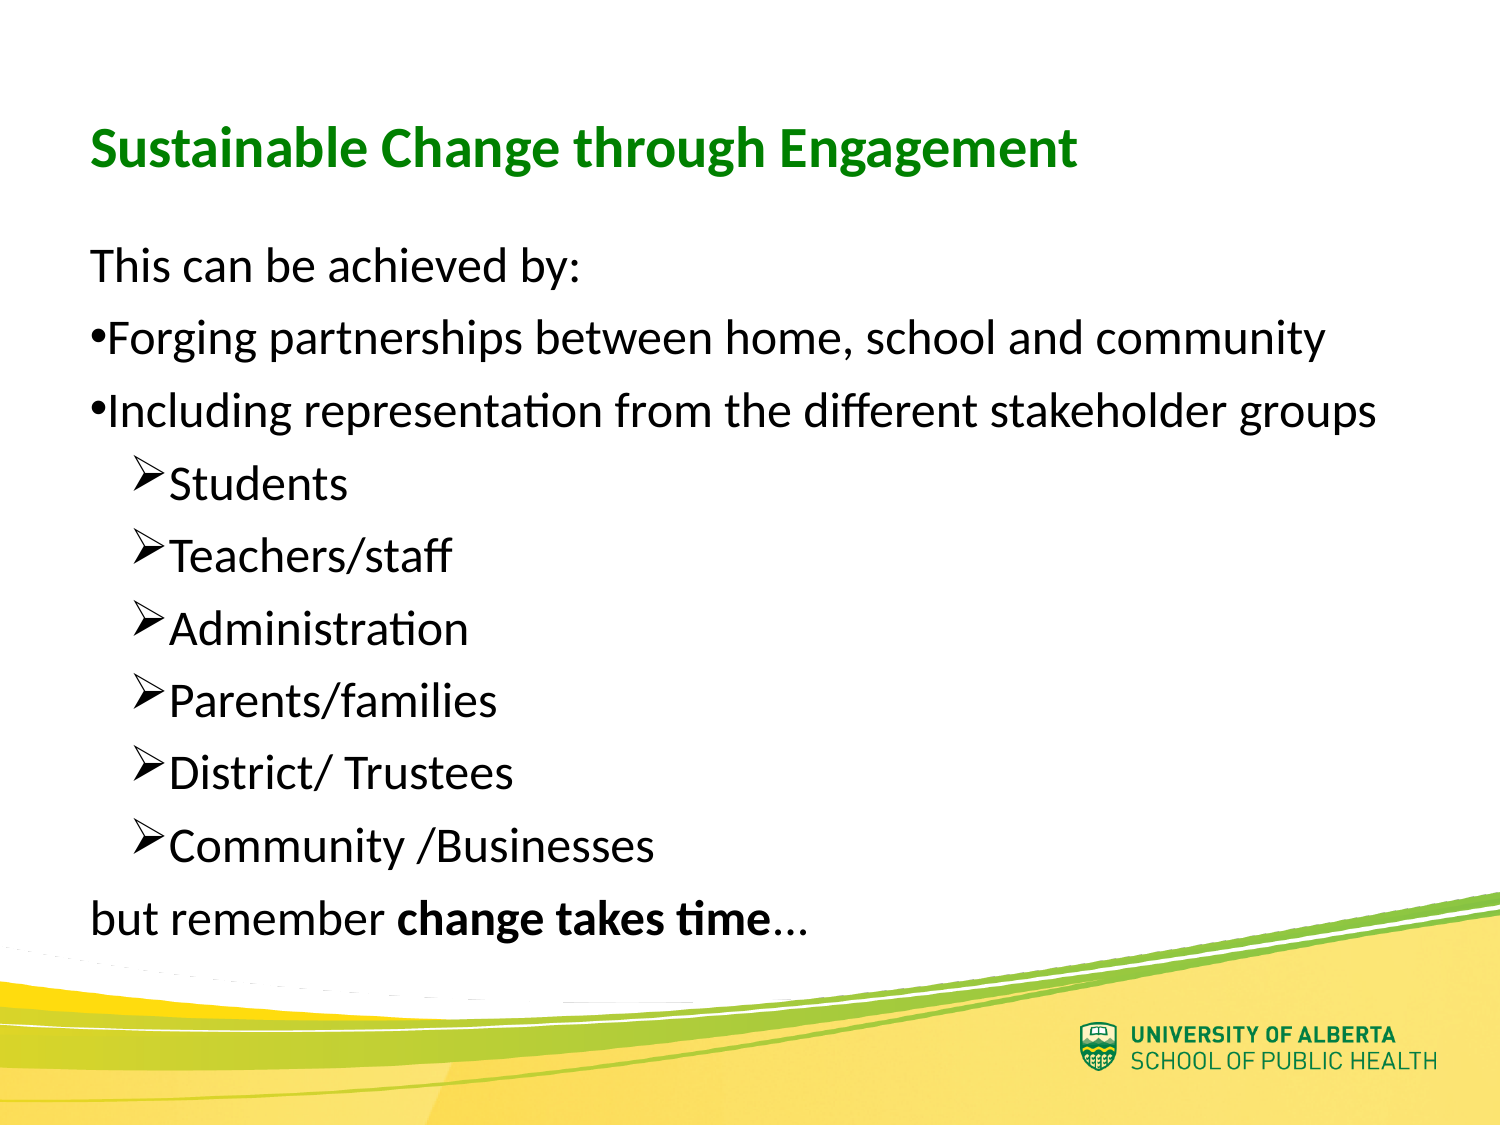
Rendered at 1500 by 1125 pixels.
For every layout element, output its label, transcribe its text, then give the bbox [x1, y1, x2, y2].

title Sustainable Change through Engagement [75, 101, 1138, 188]
picture [0, 842, 1500, 1125]
text_box This can be achieved by: Forging partnerships between home, school and community Including representation from the different stakeholder groups Students Teachers/staff Administration Parents/families District/ Trustees Community /Businesses but remember change takes time... [74, 224, 1438, 953]
